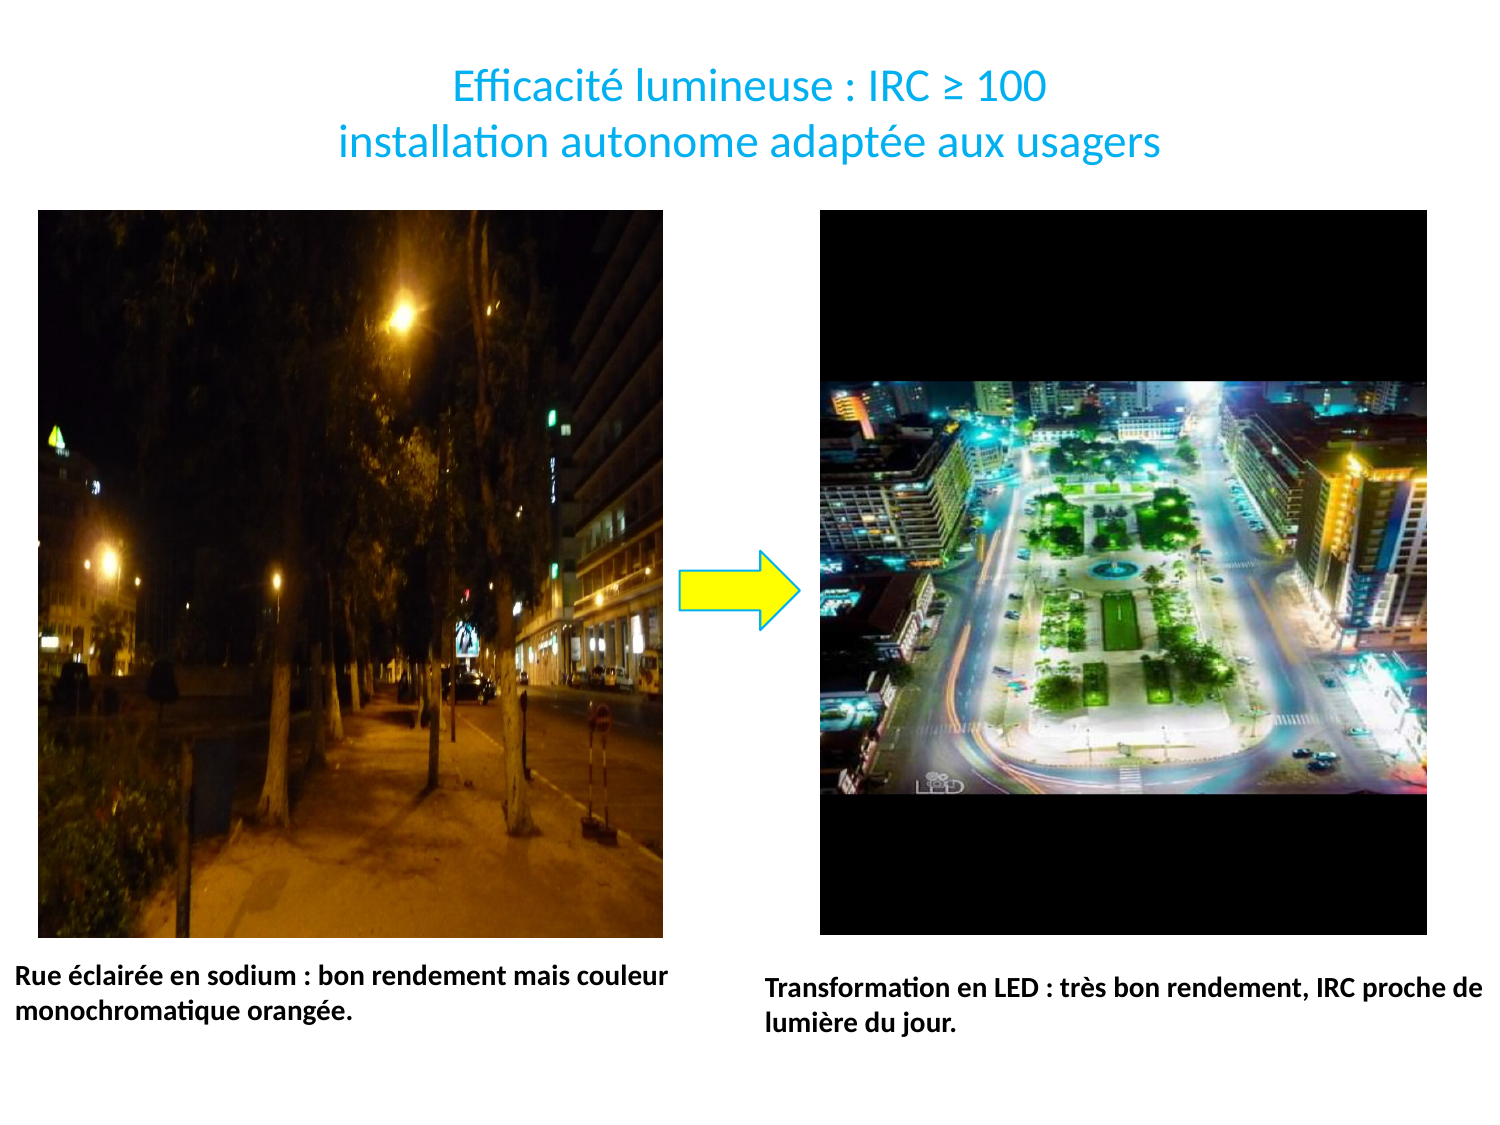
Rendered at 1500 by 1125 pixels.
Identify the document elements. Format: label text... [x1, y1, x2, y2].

text_box [679, 550, 800, 631]
text_box Transformation en LED : très bon rendement, IRC proche de lumière du jour. [749, 960, 1500, 1046]
title Efficacité lumineuse : IRC ≥ 100 installation autonome adaptée aux usagers [75, 45, 1425, 233]
text_box Rue éclairée en sodium : bon rendement mais couleur monochromatique orangée. [0, 949, 750, 1034]
picture [37, 210, 663, 938]
picture [820, 210, 1427, 936]
